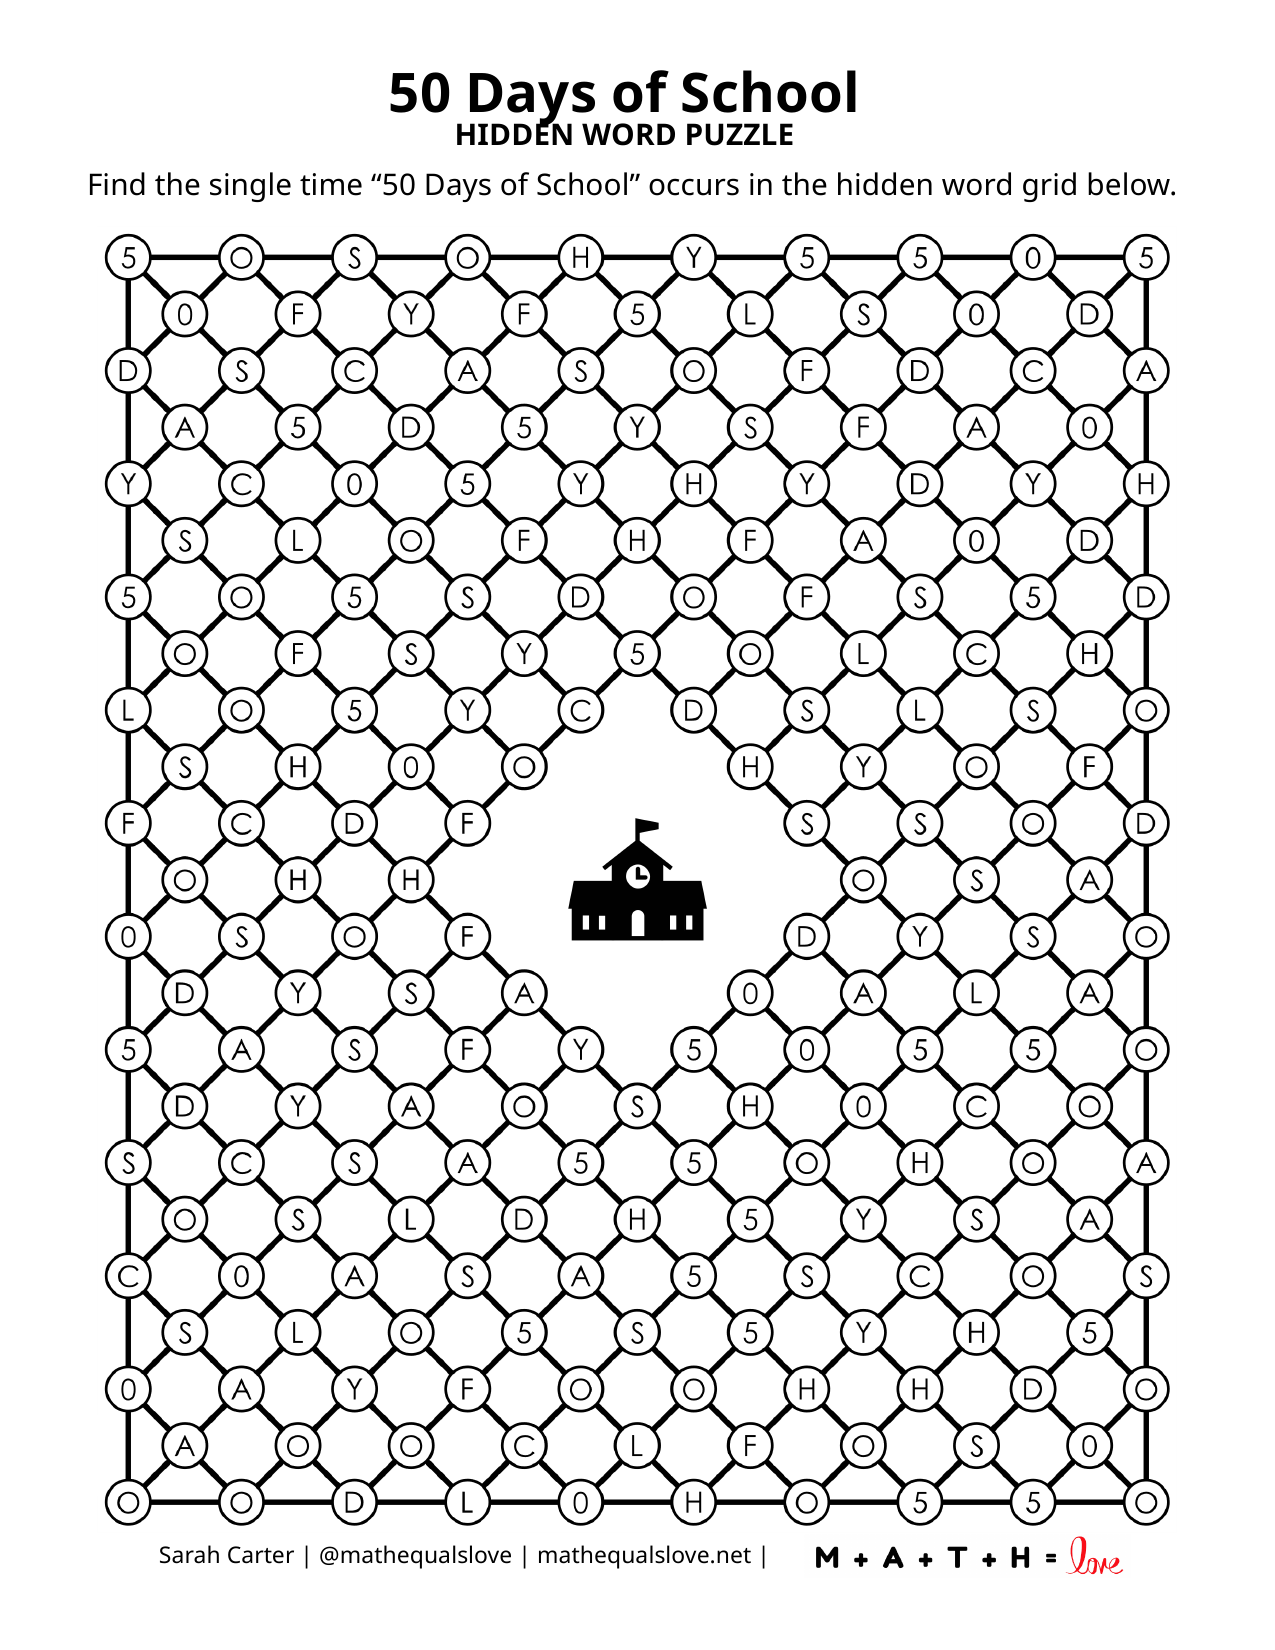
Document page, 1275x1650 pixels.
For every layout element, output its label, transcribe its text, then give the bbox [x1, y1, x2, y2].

text_box 50 Days of School [302, 57, 947, 124]
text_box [143, 1532, 1132, 1579]
text_box Find the single time “50 Days of School” occurs in the hidden word grid below. [46, 158, 1229, 209]
text_box HIDDEN WORD PUZZLE [319, 108, 930, 159]
picture [97, 226, 1178, 1533]
